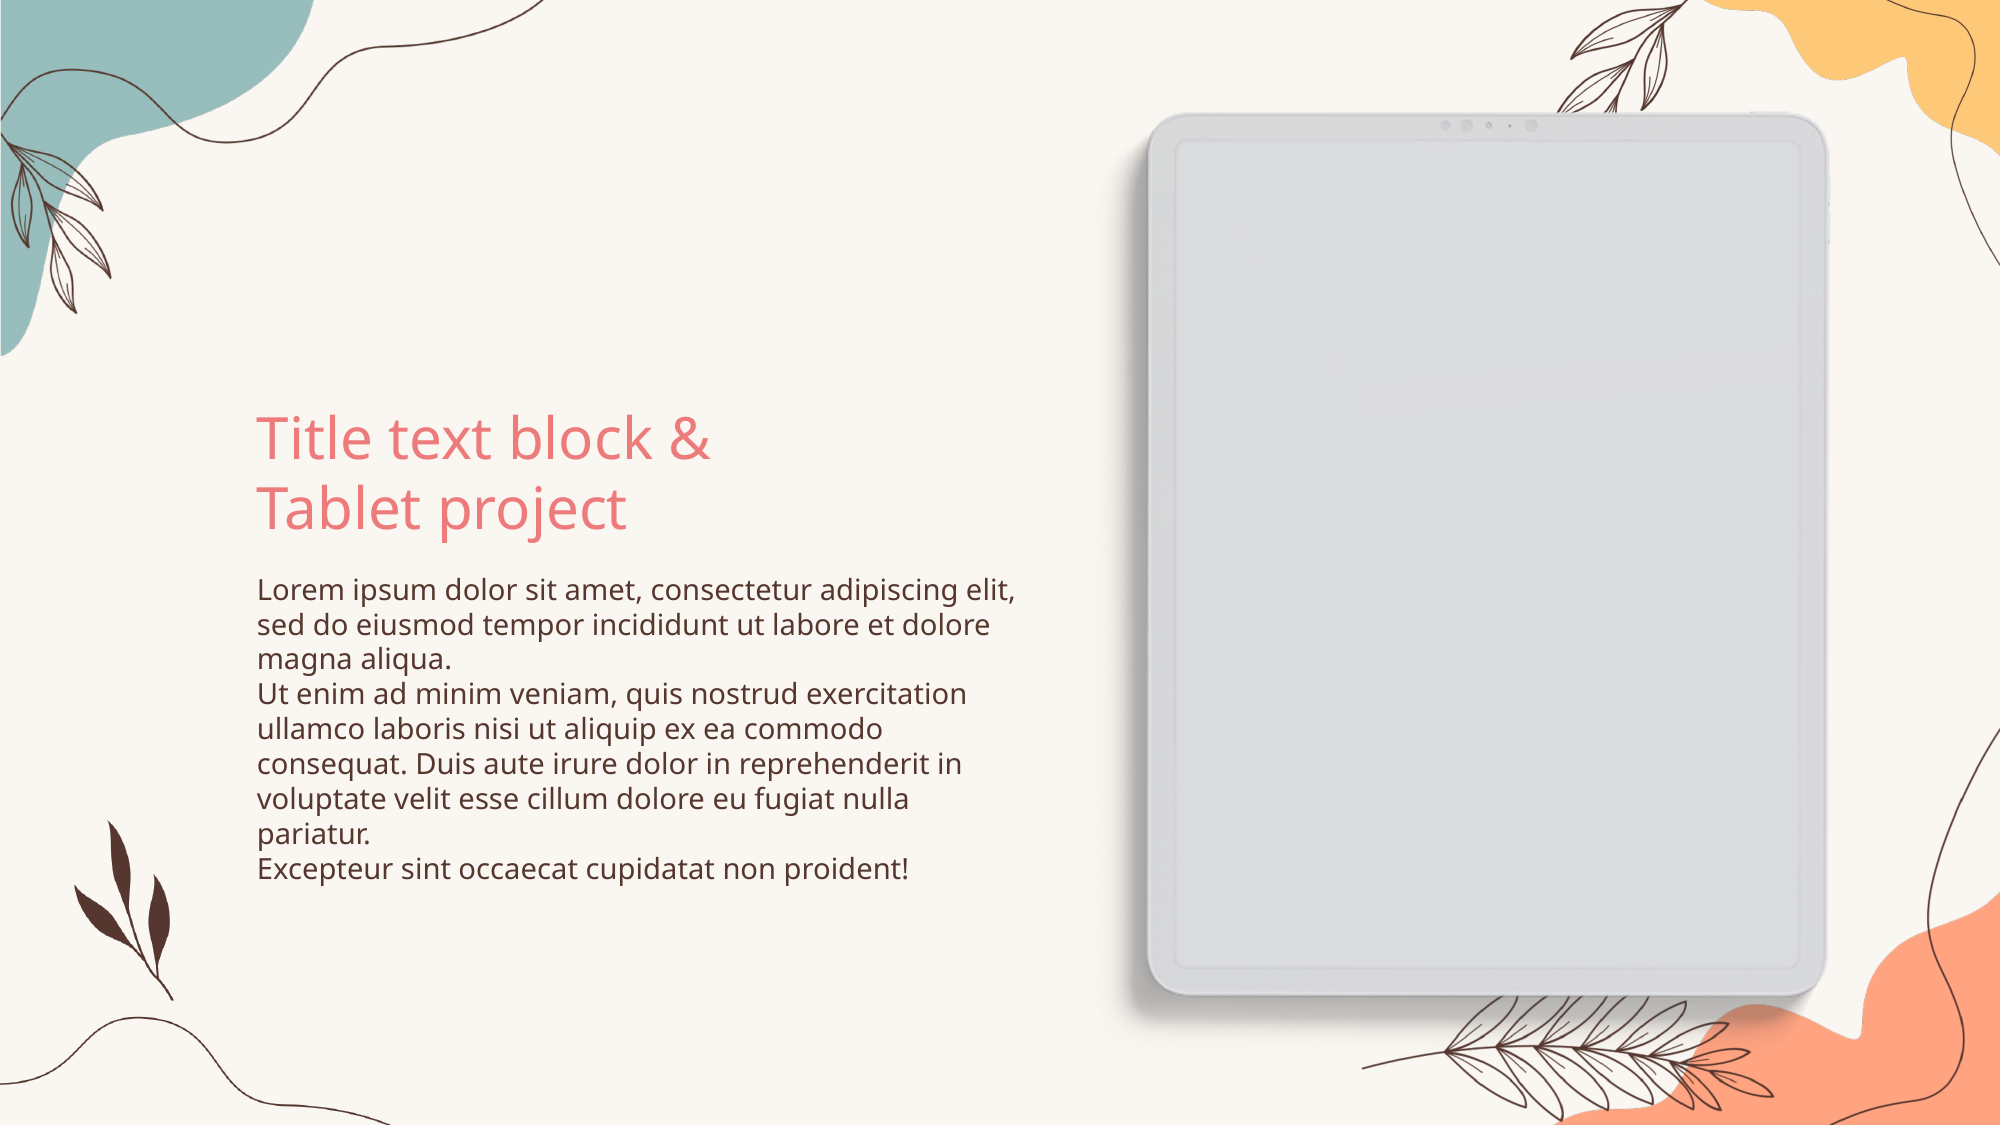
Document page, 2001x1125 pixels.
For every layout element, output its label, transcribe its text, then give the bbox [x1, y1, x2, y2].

text_box Title text block & Tablet project [242, 393, 974, 549]
text_box Lorem ipsum dolor sit amet, consectetur adipiscing elit, sed do eiusmod tempor incididunt ut labore et dolore magna aliqua. Ut enim ad minim veniam, quis nostrud exercitation ullamco laboris nisi ut aliquip ex ea commodo consequat. Duis aute irure dolor in reprehenderit in voluptate velit esse cillum dolore eu fugiat nulla pariatur. Excepteur sint occaecat cupidatat non proident! [242, 563, 1045, 893]
picture [1, 0, 543, 356]
picture [1056, 0, 2000, 1125]
picture [0, 820, 391, 1125]
